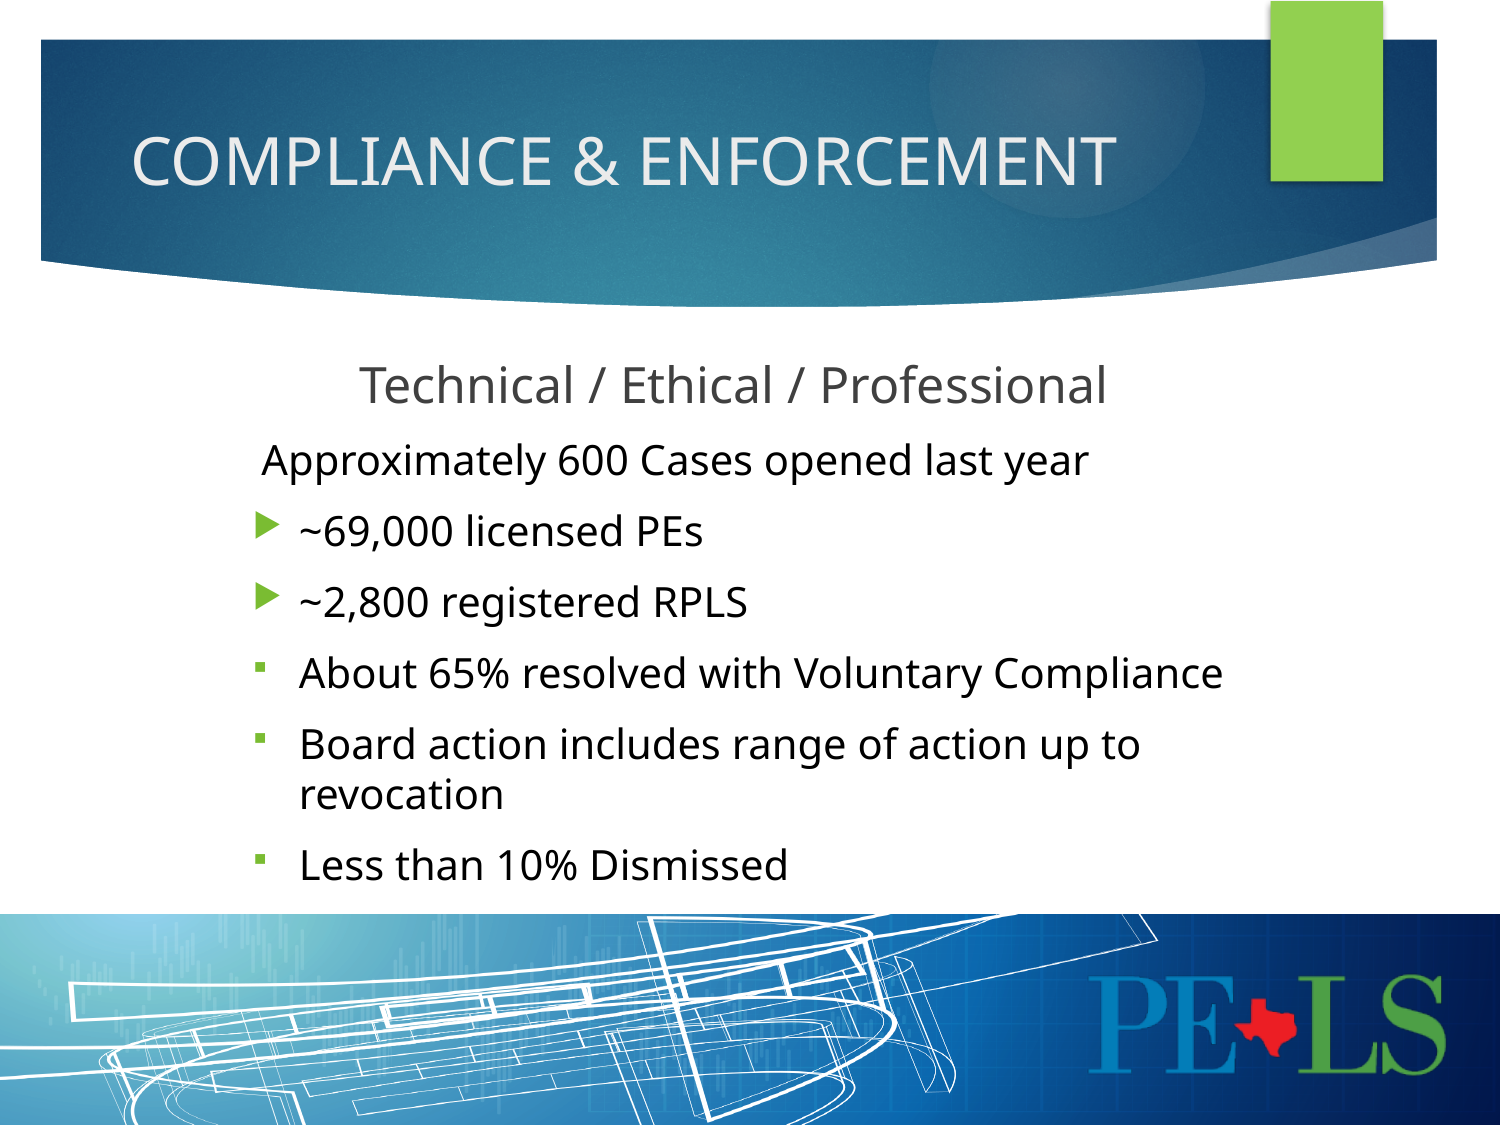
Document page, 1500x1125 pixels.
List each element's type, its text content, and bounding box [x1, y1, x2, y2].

picture [0, 914, 1500, 1125]
title Compliance & Enforcement [115, 113, 1353, 207]
list Technical / Ethical / Professional Approximately 600 Cases opened last year ~69,000 licensed PEs ~2,800 registered RPLS About 65% resolved with Voluntary Compliance Board action includes range of action up to revocation Less than 10% Dismissed [171, 345, 1297, 815]
